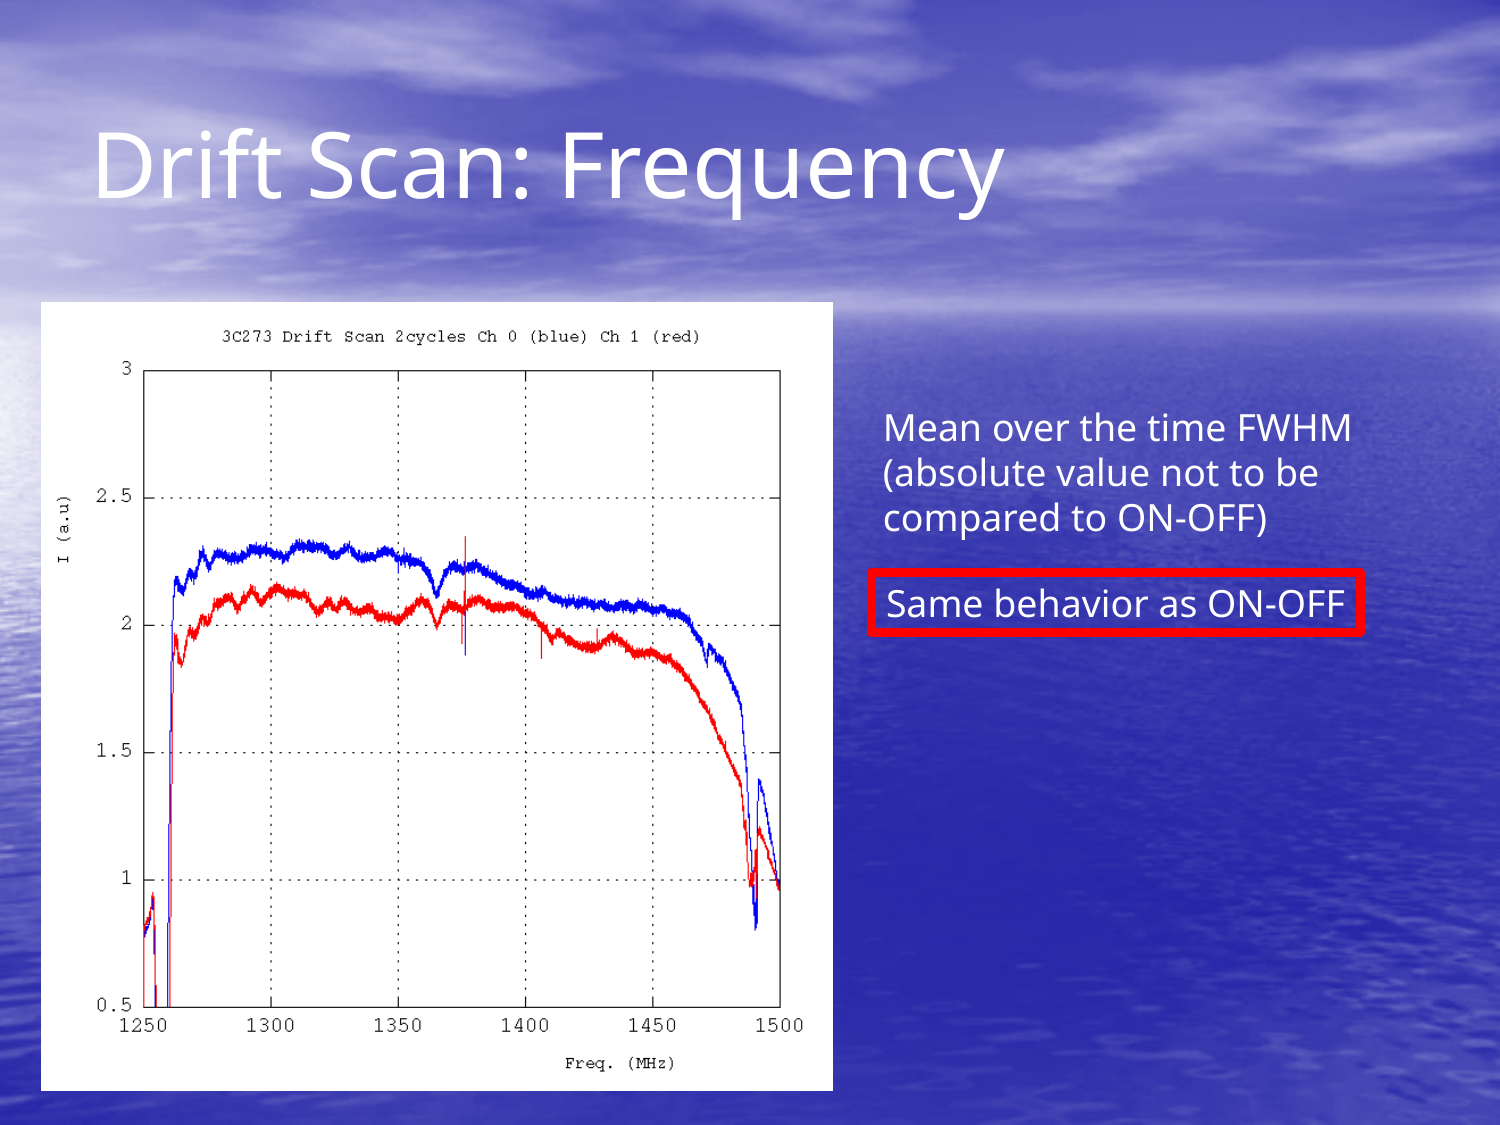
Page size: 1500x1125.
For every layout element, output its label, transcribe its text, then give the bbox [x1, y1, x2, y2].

picture [41, 302, 833, 1091]
text_box Mean over the time FWHM (absolute value not to be compared to ON-OFF) [868, 397, 1376, 547]
title Drift Scan: Frequency [74, 47, 1426, 276]
text_box Same behavior as ON-OFF [871, 572, 1361, 633]
